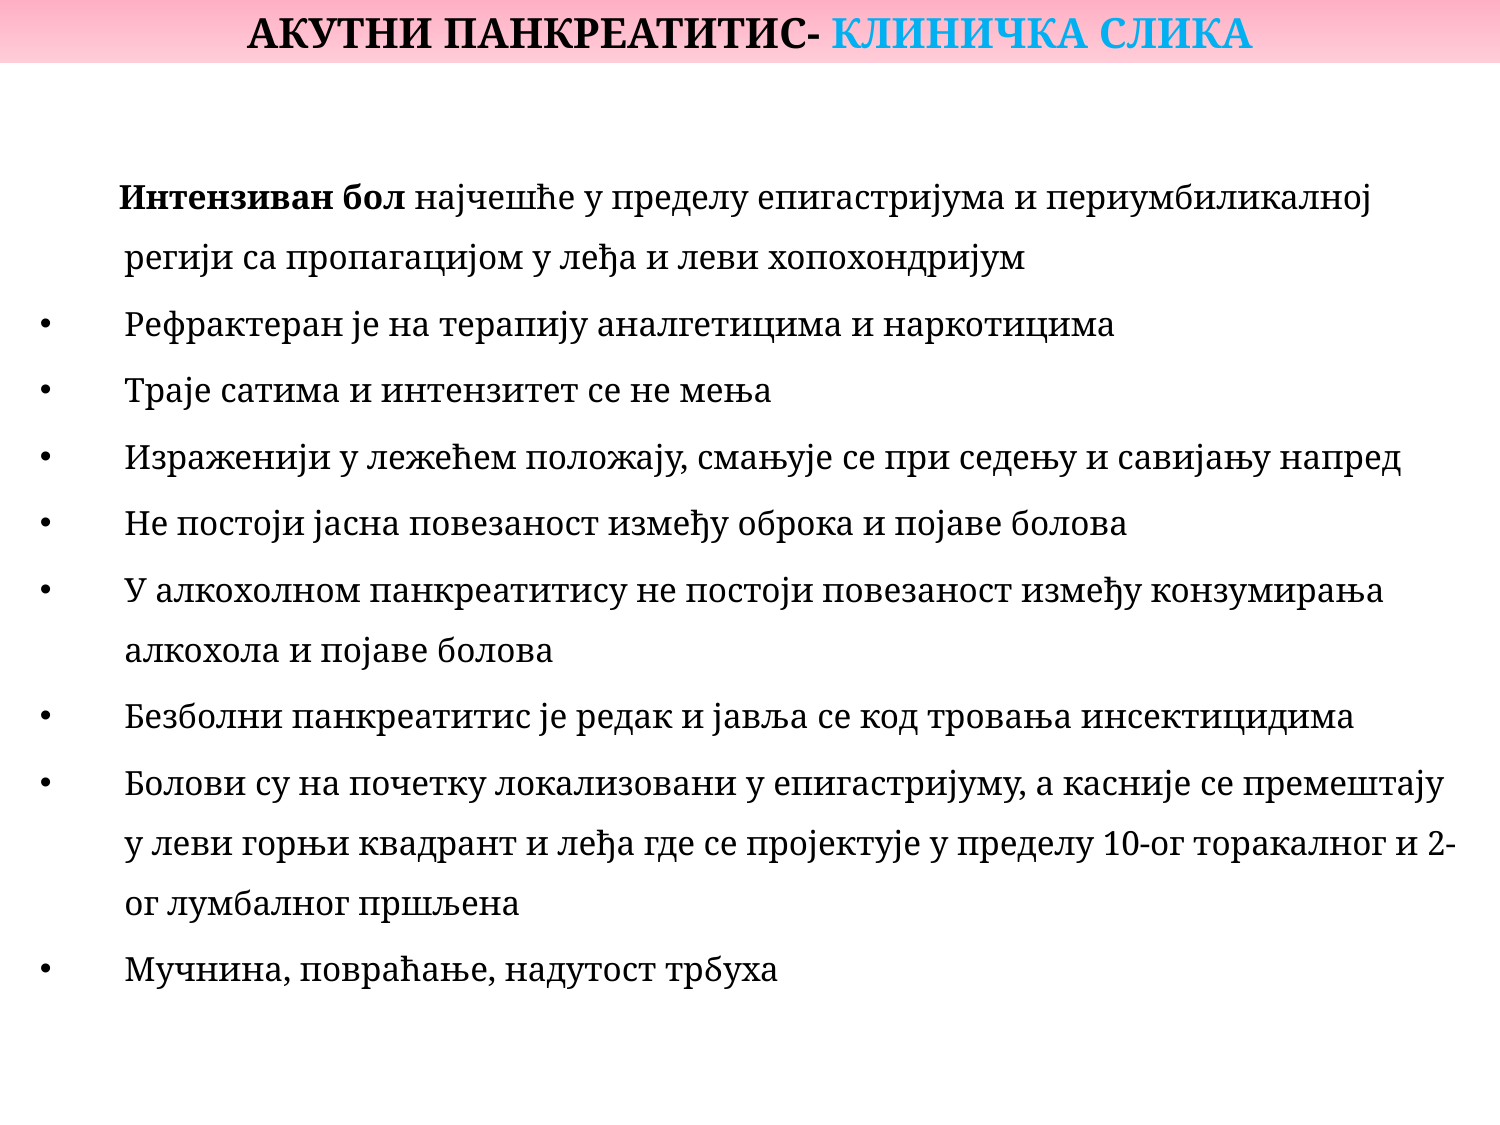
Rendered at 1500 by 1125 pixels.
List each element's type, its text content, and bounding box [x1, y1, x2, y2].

text_box АКУТНИ ПАНКРЕАТИТИС- КЛИНИЧКА СЛИКА [0, 0, 1500, 63]
list Интензиван бол најчешће у пределу епигастријума и периумбиликалној регији са пропагацијом у леђа и леви хопохондријум Рефрактеран је на терапију аналгетицима и наркотицима Траје сатима и интензитет се не мења Израженији у лежећем положају, смањује се при седењу и савијању напред Не постоји јасна повезаност између оброка и појаве болова У алкохолном панкреатитису не постоји повезаност између конзумирања алкохола и појаве болова Безболни панкреатитис је редак и јавља се код тровања инсектицидима Болови су на почетку локализовани у епигастријуму, а касније се премештају у леви горњи квадрант и леђа где се пројектује у пределу 10-ог торакалног и 2-ог лумбалног пршљена Мучнина, повраћање, надутост трбуха [24, 149, 1475, 1063]
